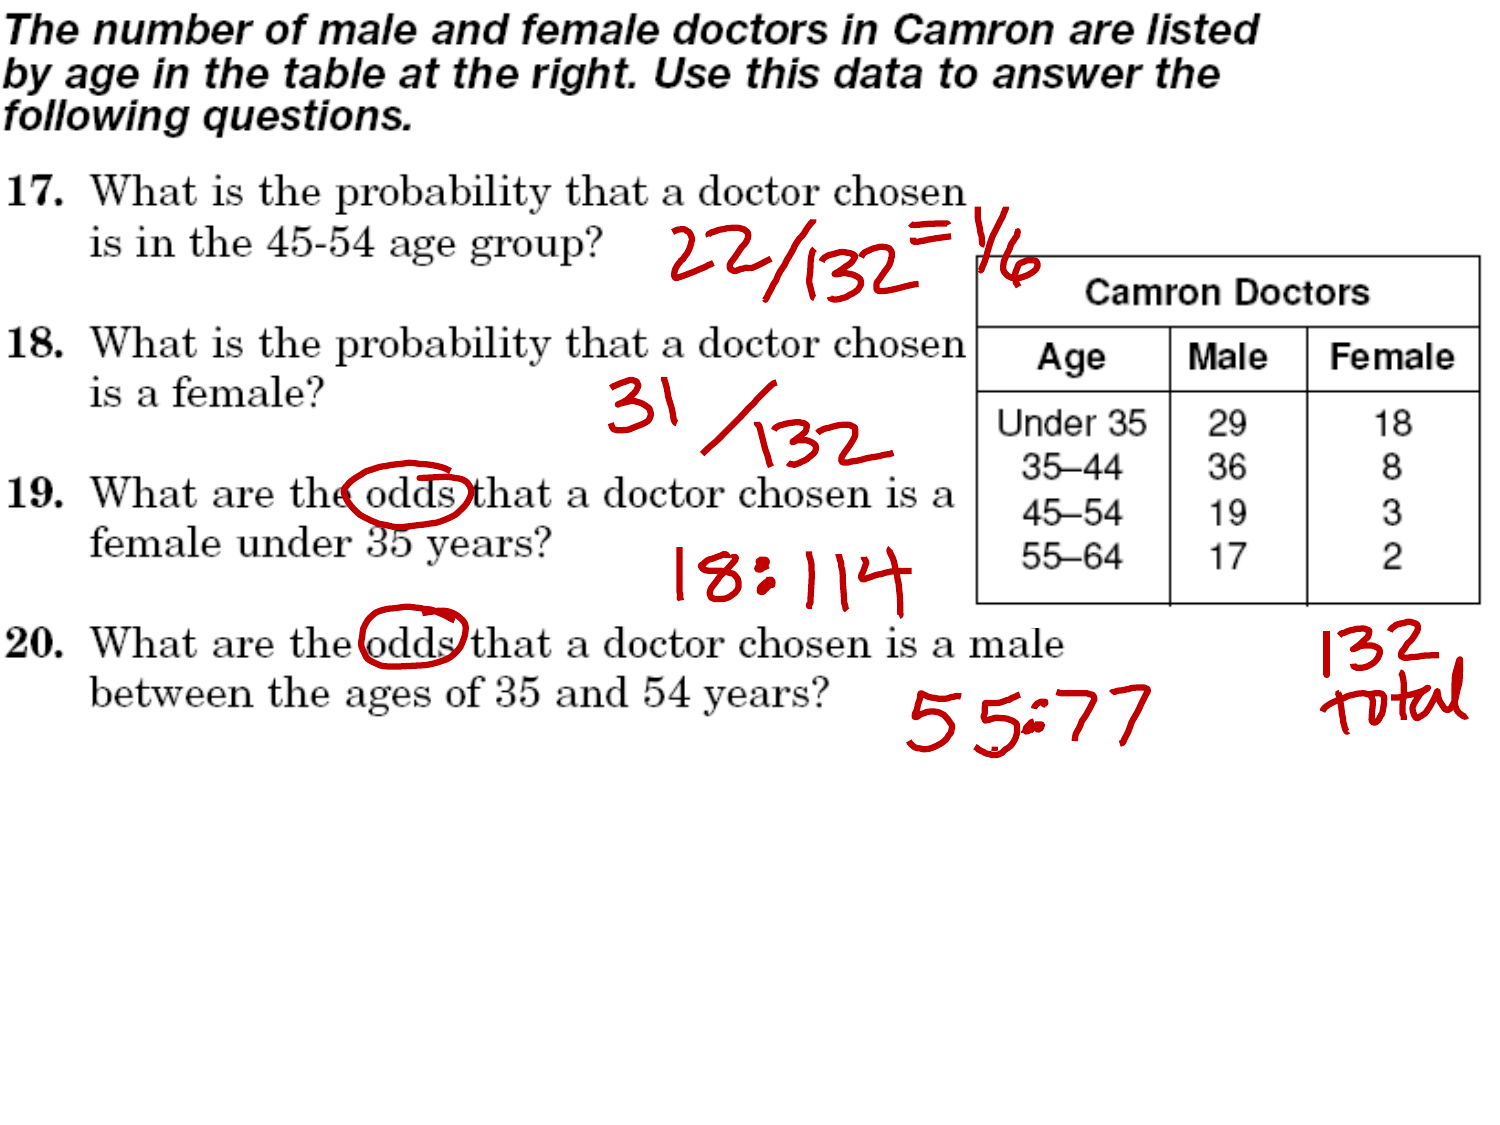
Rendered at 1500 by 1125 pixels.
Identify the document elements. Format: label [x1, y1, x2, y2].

text_box [1391, 658, 1468, 719]
text_box [974, 741, 1015, 756]
text_box [1340, 705, 1349, 733]
text_box [1401, 701, 1405, 720]
text_box [1321, 692, 1385, 724]
text_box [1339, 636, 1381, 669]
text_box [1399, 636, 1440, 659]
text_box [1399, 671, 1405, 696]
text_box [908, 741, 946, 750]
picture [0, 0, 1500, 733]
